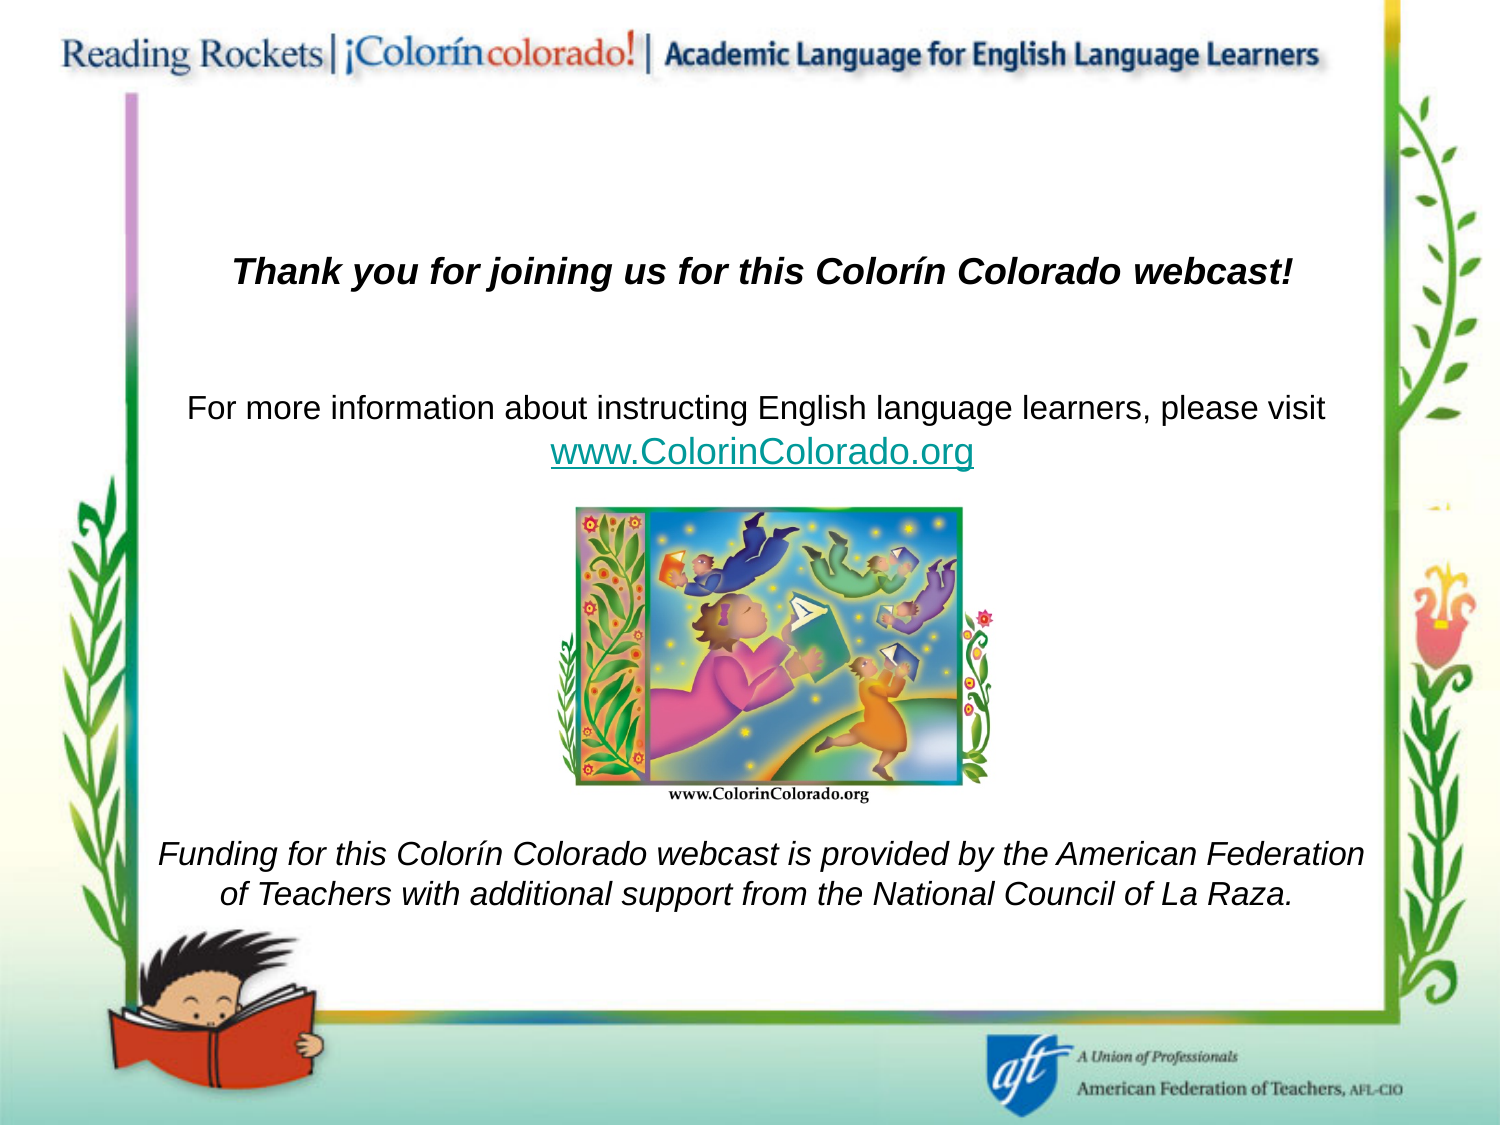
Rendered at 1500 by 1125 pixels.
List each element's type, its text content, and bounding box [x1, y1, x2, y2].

picture [0, 0, 1500, 1125]
text_box Thank you for joining us for this Colorín Colorado webcast! For more information about instructing English language learners, please visit www.ColorinColorado.org Funding for this Colorín Colorado webcast is provided by the American Federation of Teachers with additional support from the National Council of La Raza. [137, 149, 1388, 920]
